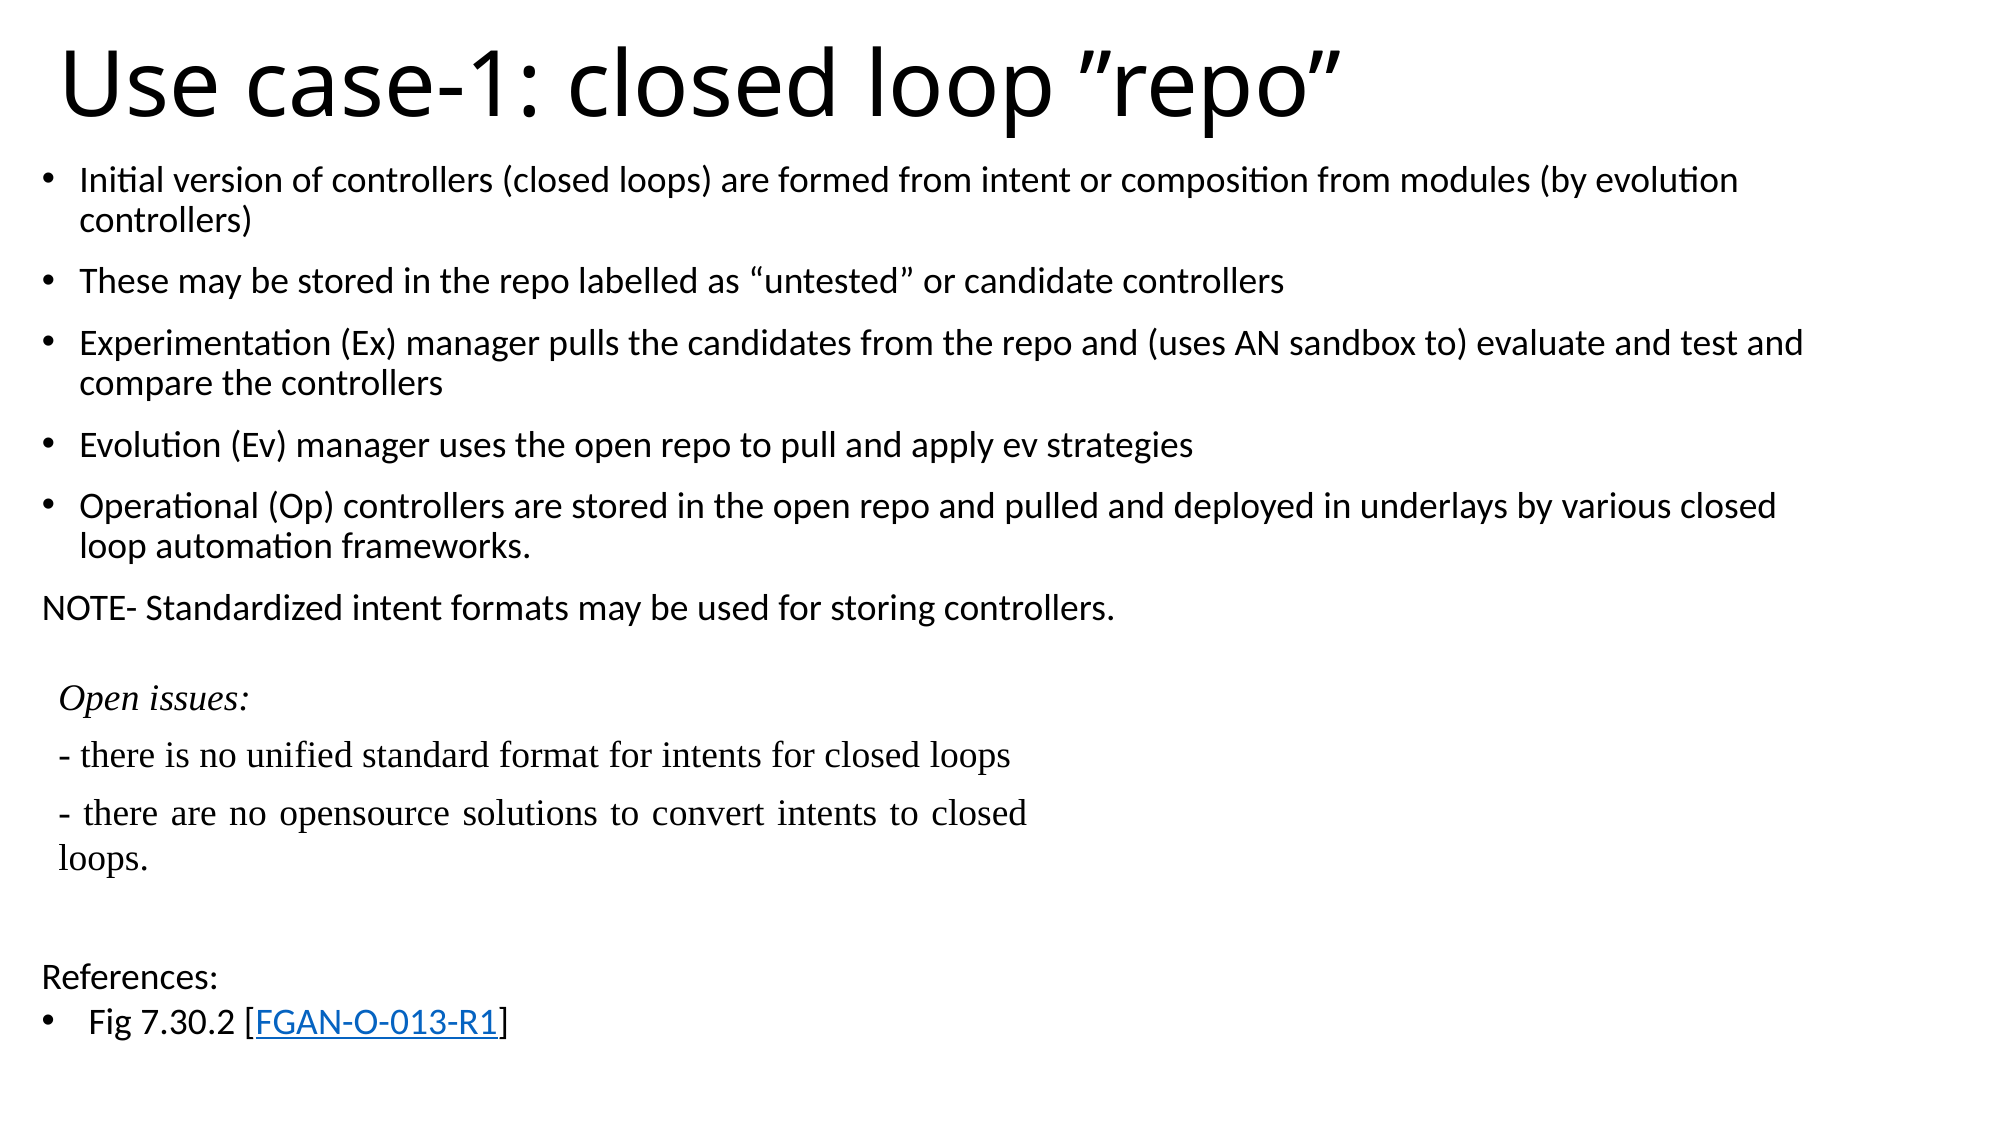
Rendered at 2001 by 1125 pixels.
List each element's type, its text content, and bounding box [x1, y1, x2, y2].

text_box References: Fig 7.30.2 [FGAN-O-013-R1] [26, 944, 1640, 1050]
title Use case-1: closed loop ”repo” [43, 0, 1371, 152]
list Initial version of controllers (closed loops) are formed from intent or composition from modules (by evolution controllers) These may be stored in the repo labelled as “untested” or candidate controllers Experimentation (Ex) manager pulls the candidates from the repo and (uses AN sandbox to) evaluate and test and compare the controllers Evolution (Ev) manager uses the open repo to pull and apply ev strategies Operational (Op) controllers are stored in the open repo and pulled and deployed in underlays by various closed loop automation frameworks. NOTE- Standardized intent formats may be used for storing controllers. [26, 152, 1843, 653]
text_box Open issues: - there is no unified standard format for intents for closed loops - there are no opensource solutions to convert intents to closed loops. [43, 665, 1044, 885]
